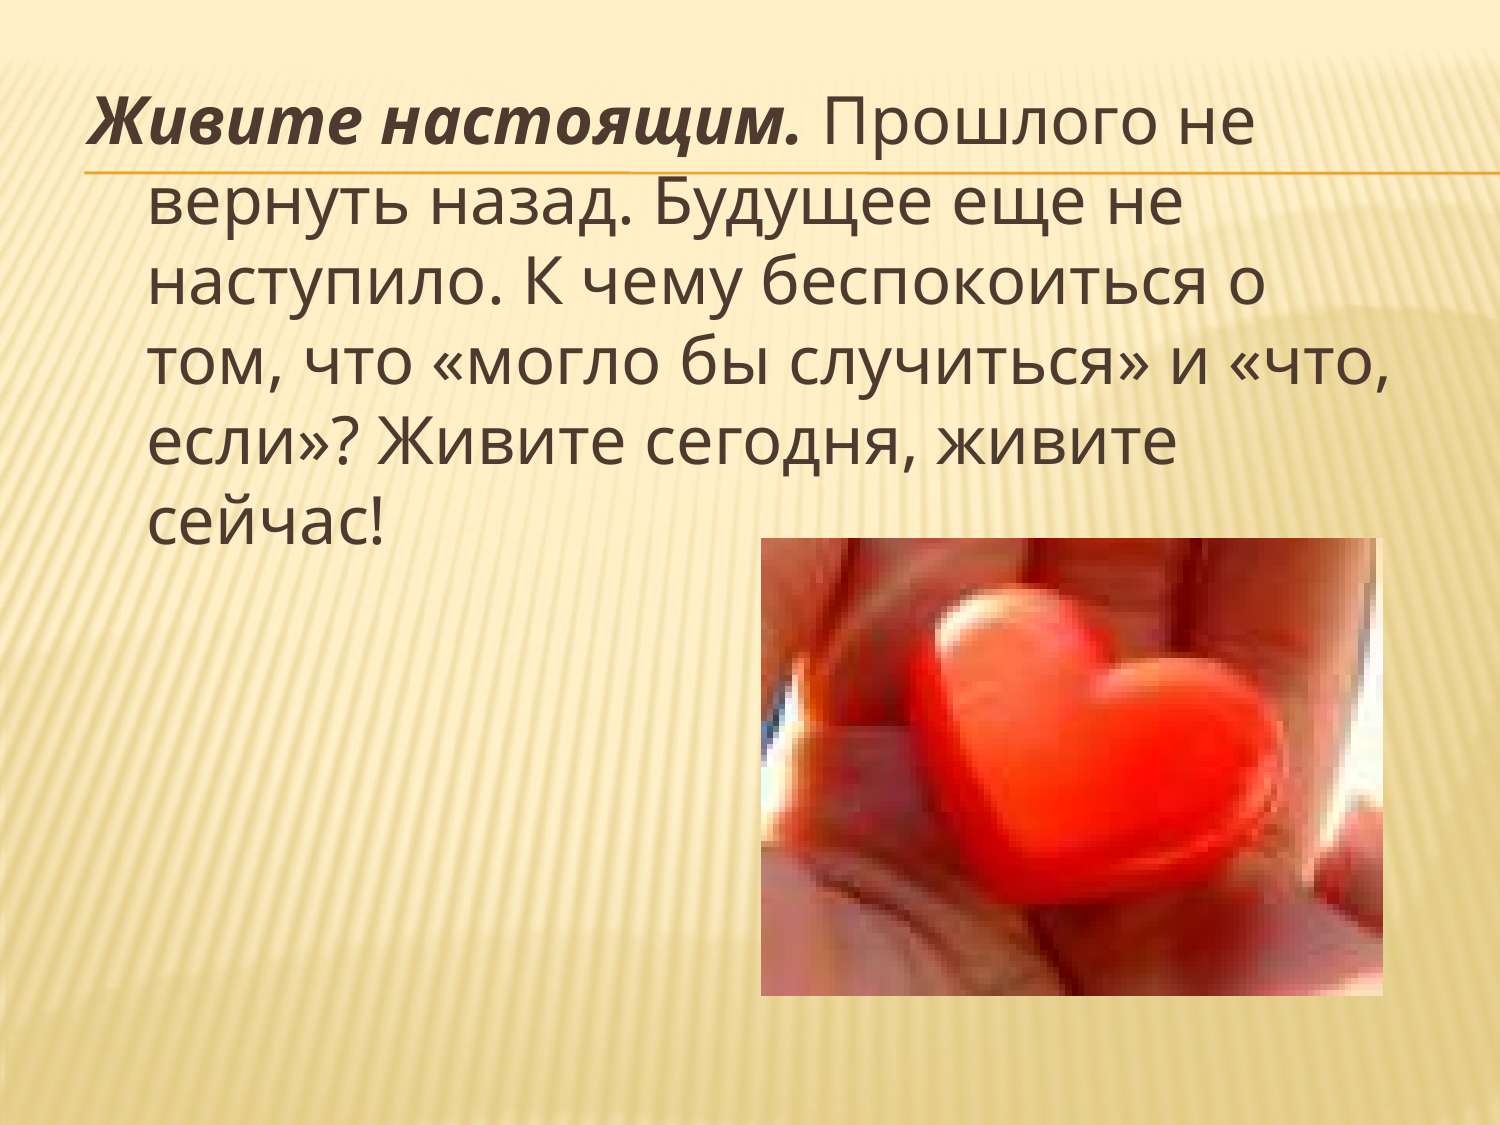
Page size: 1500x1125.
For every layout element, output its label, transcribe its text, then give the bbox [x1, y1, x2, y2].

list Живите настоящим. Прошлого не вернуть назад. Будущее еще не наступило. К чему беспокоиться о том, что «могло бы случиться» и «что, если»? Живите сегодня, живите сейчас! [75, 70, 1425, 1005]
picture [761, 538, 1384, 997]
